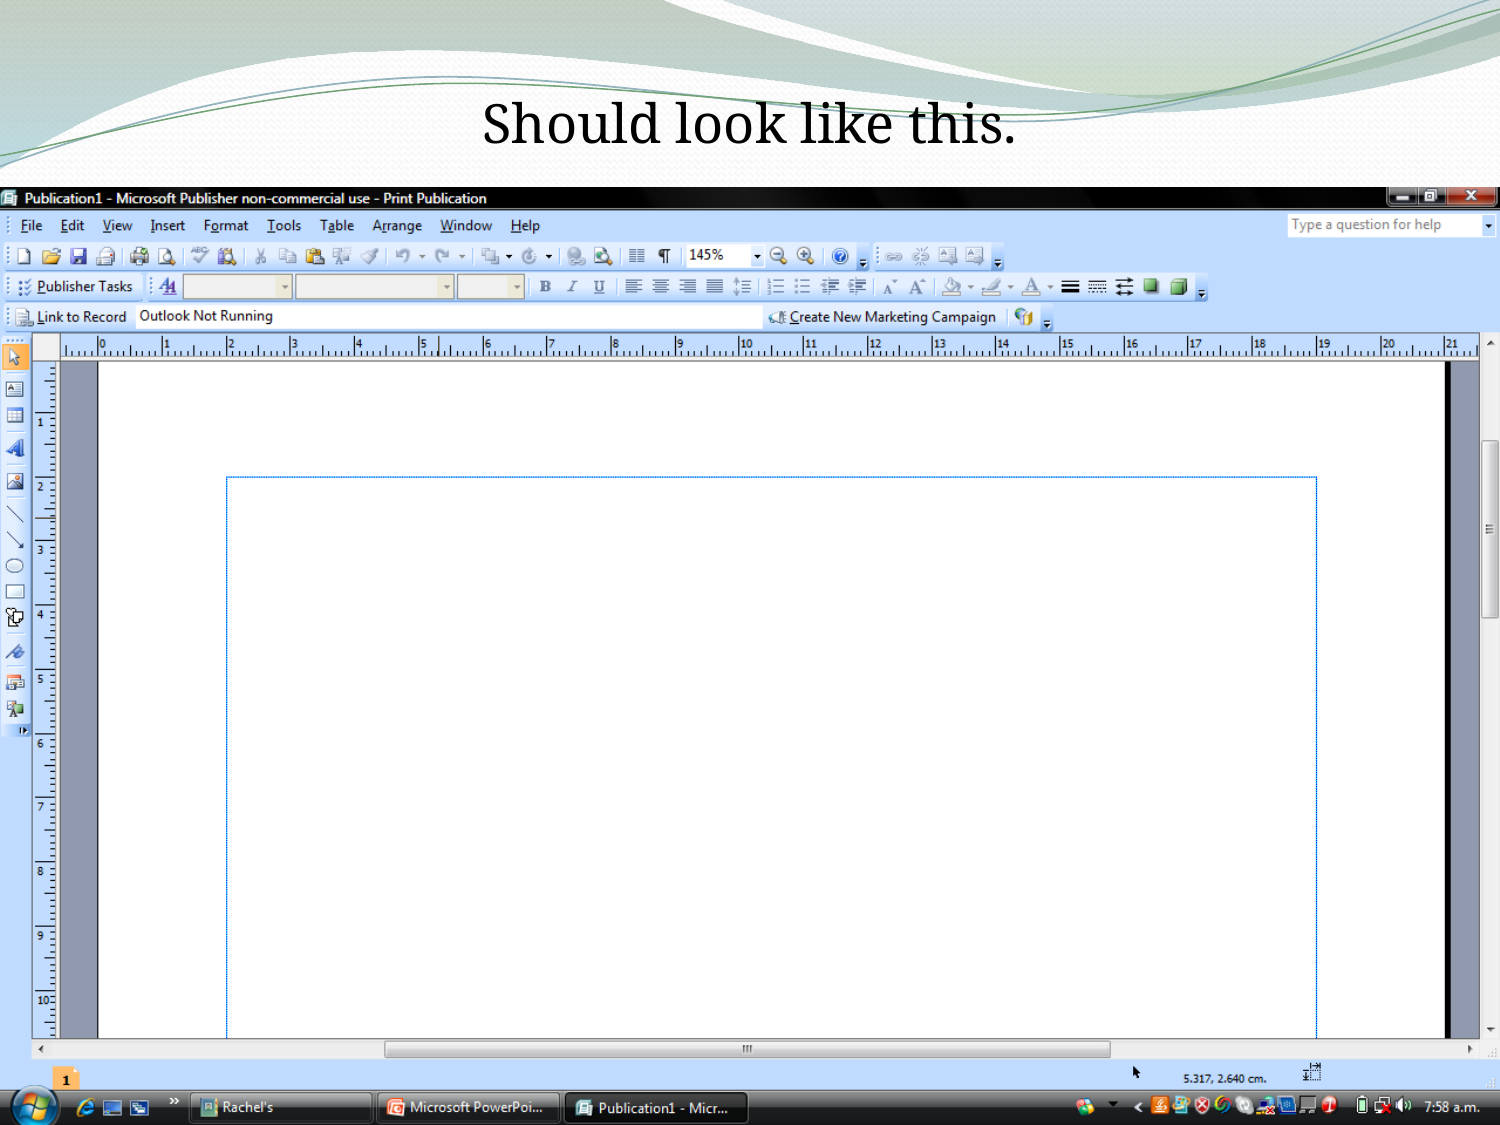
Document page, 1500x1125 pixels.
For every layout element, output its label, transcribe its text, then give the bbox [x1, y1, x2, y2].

list Should look like this. [0, 82, 1500, 187]
picture [0, 187, 1500, 1125]
